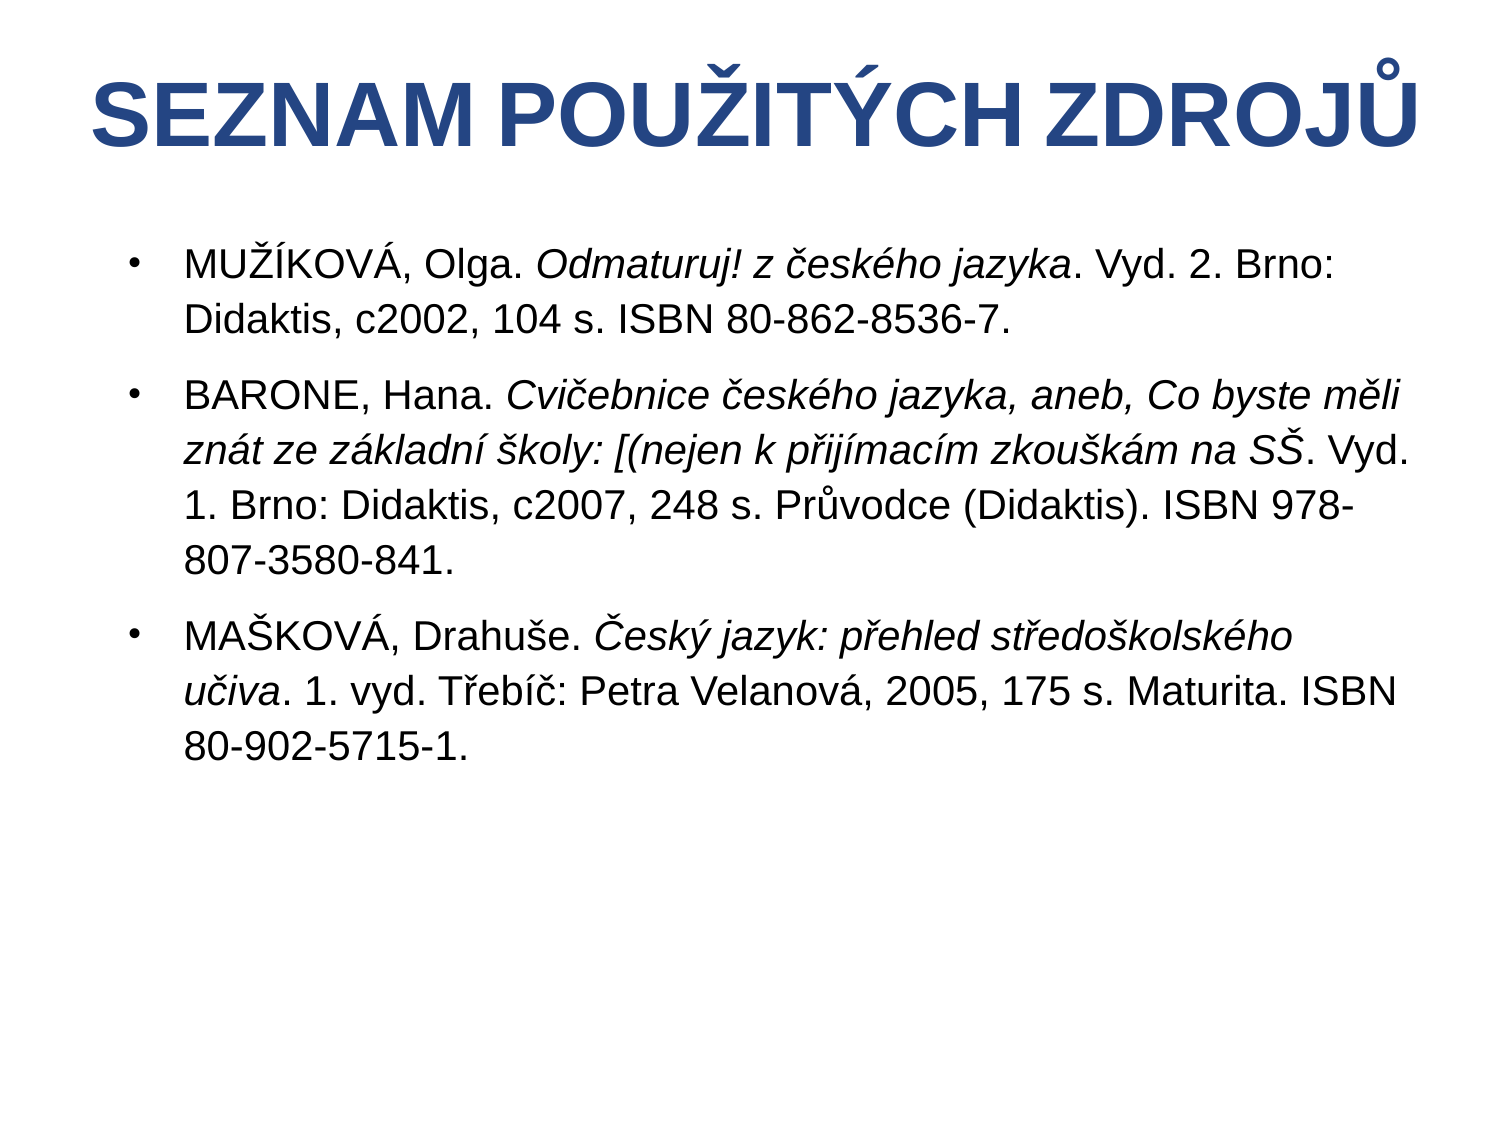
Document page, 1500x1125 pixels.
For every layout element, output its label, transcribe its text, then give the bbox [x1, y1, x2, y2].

text_box MUŽÍKOVÁ, Olga. Odmaturuj! z českého jazyka. Vyd. 2. Brno: Didaktis, c2002, 104 s. ISBN 80-862-8536-7. BARONE, Hana. Cvičebnice českého jazyka, aneb, Co byste měli znát ze základní školy: [(nejen k přijímacím zkouškám na SŠ. Vyd. 1. Brno: Didaktis, c2007, 248 s. Průvodce (Didaktis). ISBN 978-807-3580-841. MAŠKOVÁ, Drahuše. Český jazyk: přehled středoškolského učiva. 1. vyd. Třebíč: Petra Velanová, 2005, 175 s. Maturita. ISBN 80-902-5715-1. [112, 224, 1425, 777]
text_box SEZNAM POUŽITÝCH ZDROJŮ [49, 47, 1463, 173]
